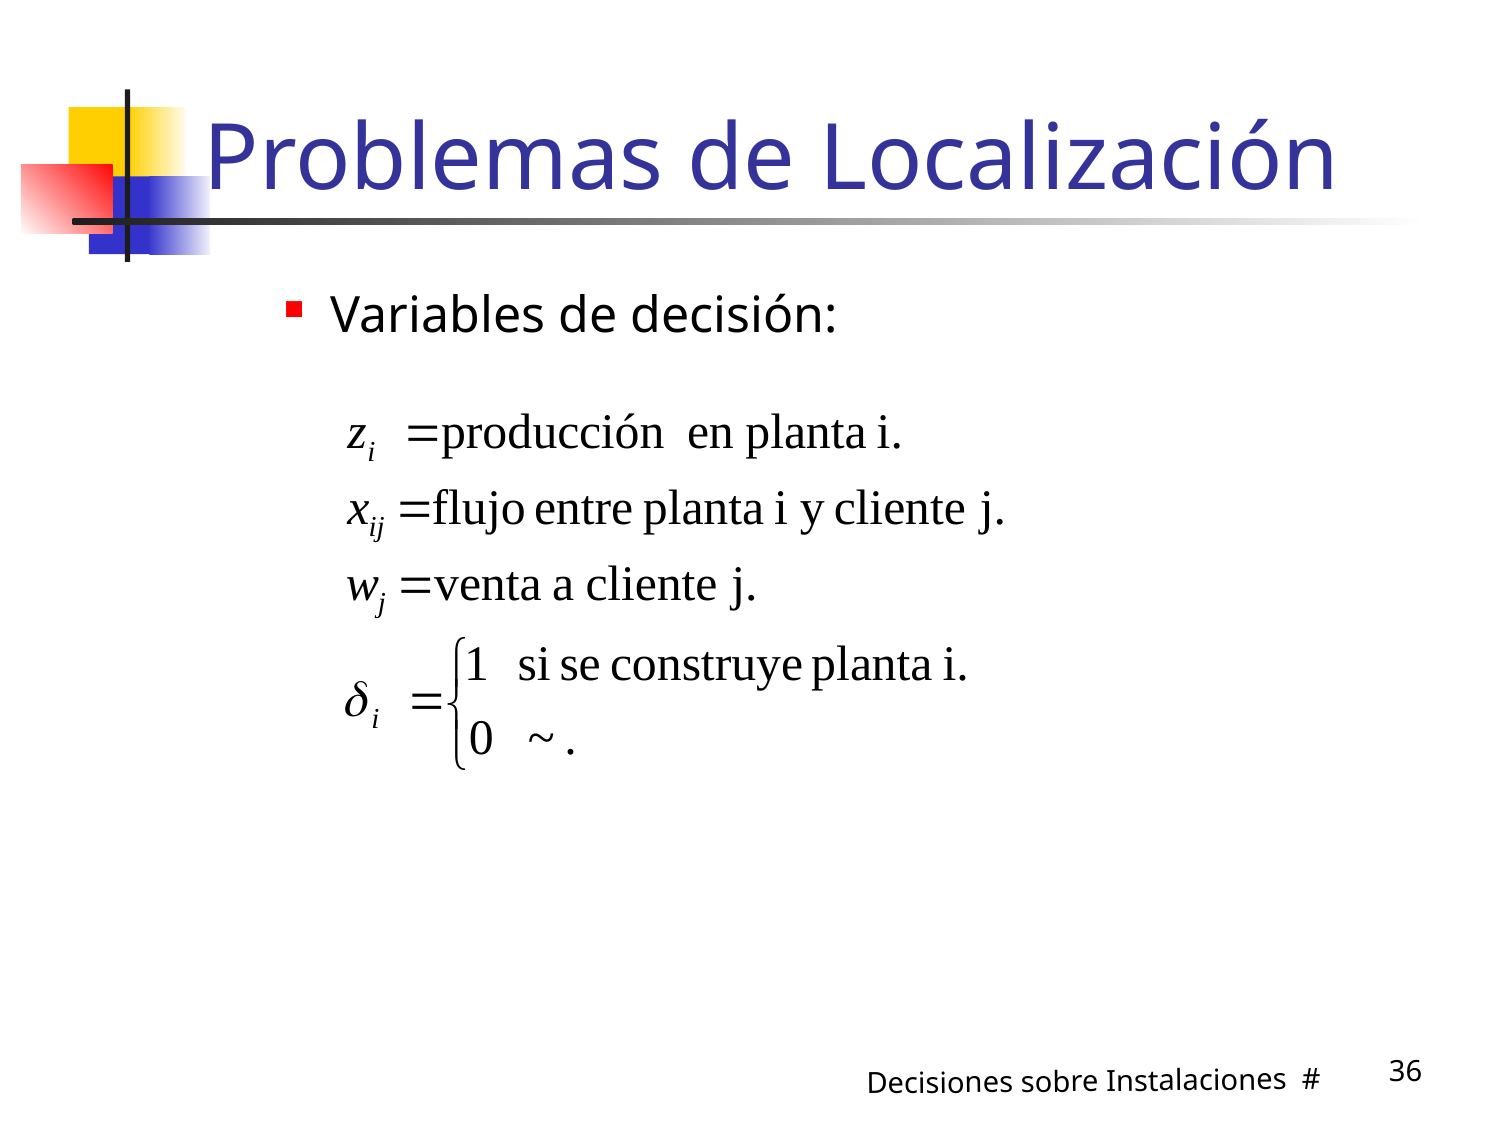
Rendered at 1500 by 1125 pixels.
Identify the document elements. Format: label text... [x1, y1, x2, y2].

title Problemas de Localización [188, 27, 1468, 216]
slide_number 36 [1124, 1024, 1438, 1101]
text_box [337, 399, 1013, 782]
list Variables de decisión: [193, 274, 1470, 1007]
footer Decisiones sobre Instalaciones # [773, 1028, 1414, 1110]
